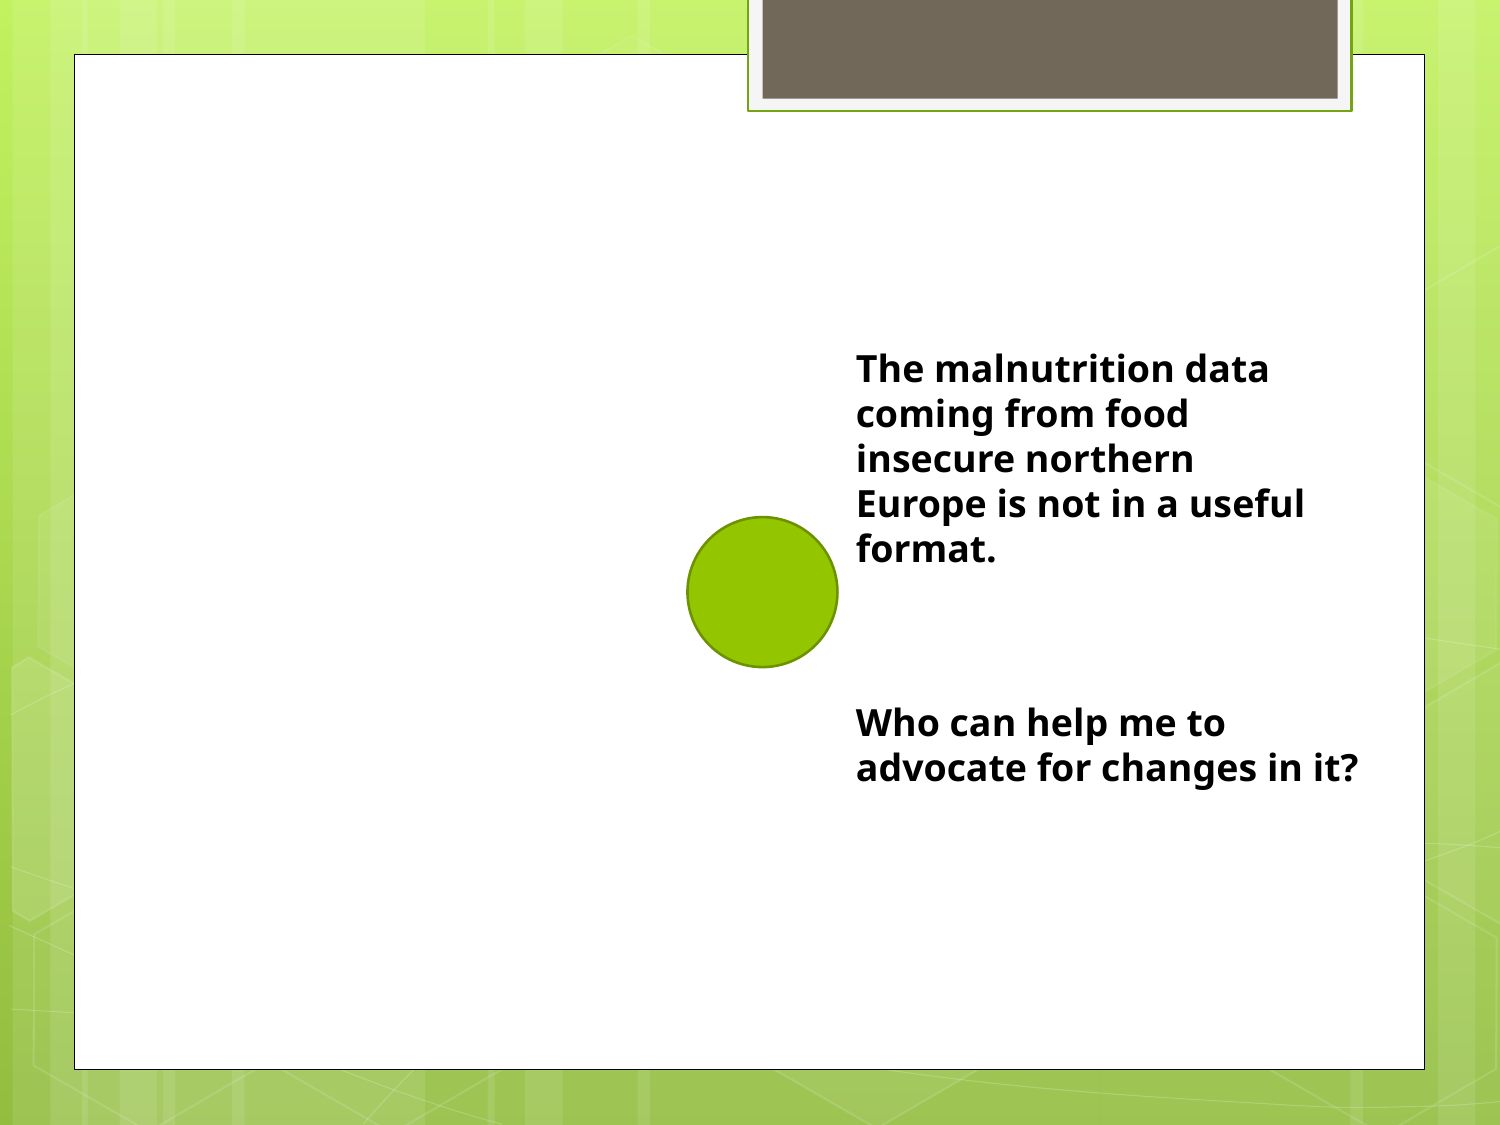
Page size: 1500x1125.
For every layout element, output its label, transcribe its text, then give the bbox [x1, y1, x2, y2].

text_box Who can help me to advocate for changes in it? [841, 691, 1388, 797]
text_box The malnutrition data coming from food insecure northern Europe is not in a useful format. [841, 337, 1350, 578]
text_box [686, 515, 839, 669]
